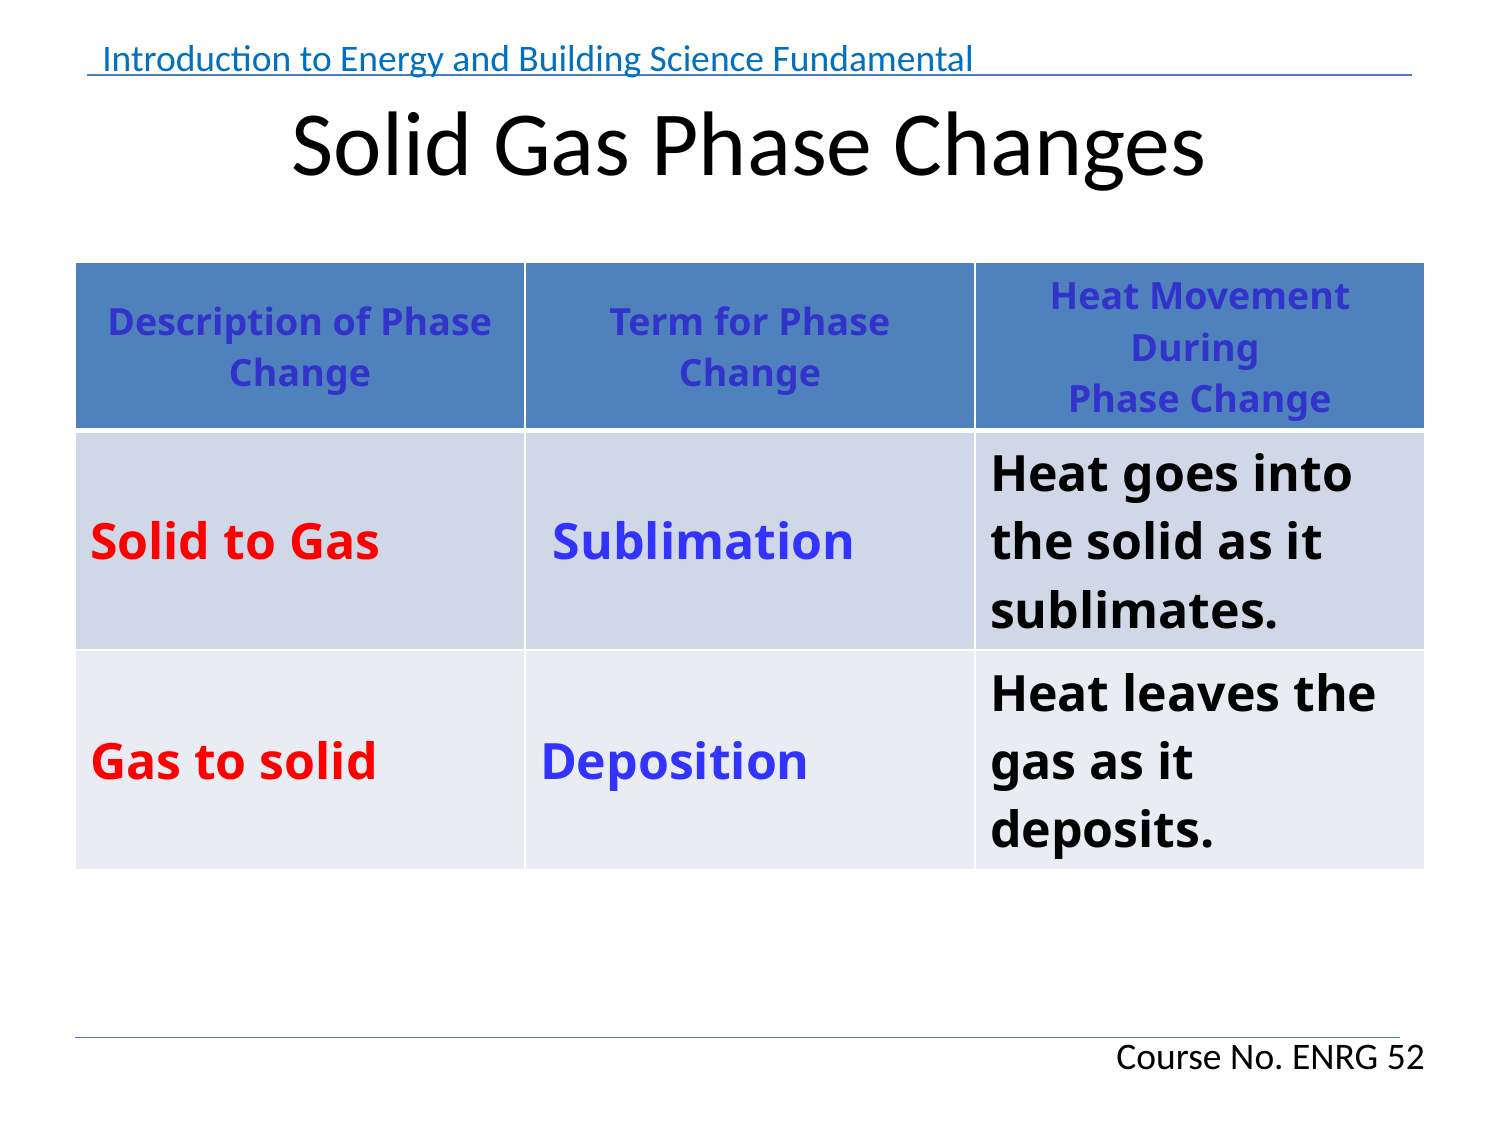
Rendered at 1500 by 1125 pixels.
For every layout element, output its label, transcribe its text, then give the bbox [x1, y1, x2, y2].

table_header Term for Phase Change [526, 263, 974, 428]
table_cell Heat goes into the solid as it sublimates. [976, 433, 1424, 649]
table_cell Deposition [526, 651, 974, 869]
table_header Description of Phase Change [76, 263, 524, 428]
table_cell Gas to solid [76, 651, 524, 869]
table_cell Heat leaves the gas as it deposits. [976, 651, 1424, 869]
table_cell Solid to Gas [76, 433, 524, 649]
table_cell Sublimation [526, 433, 974, 649]
title Solid Gas Phase Changes [75, 45, 1425, 233]
table_header Heat Movement During Phase Change [976, 263, 1424, 428]
